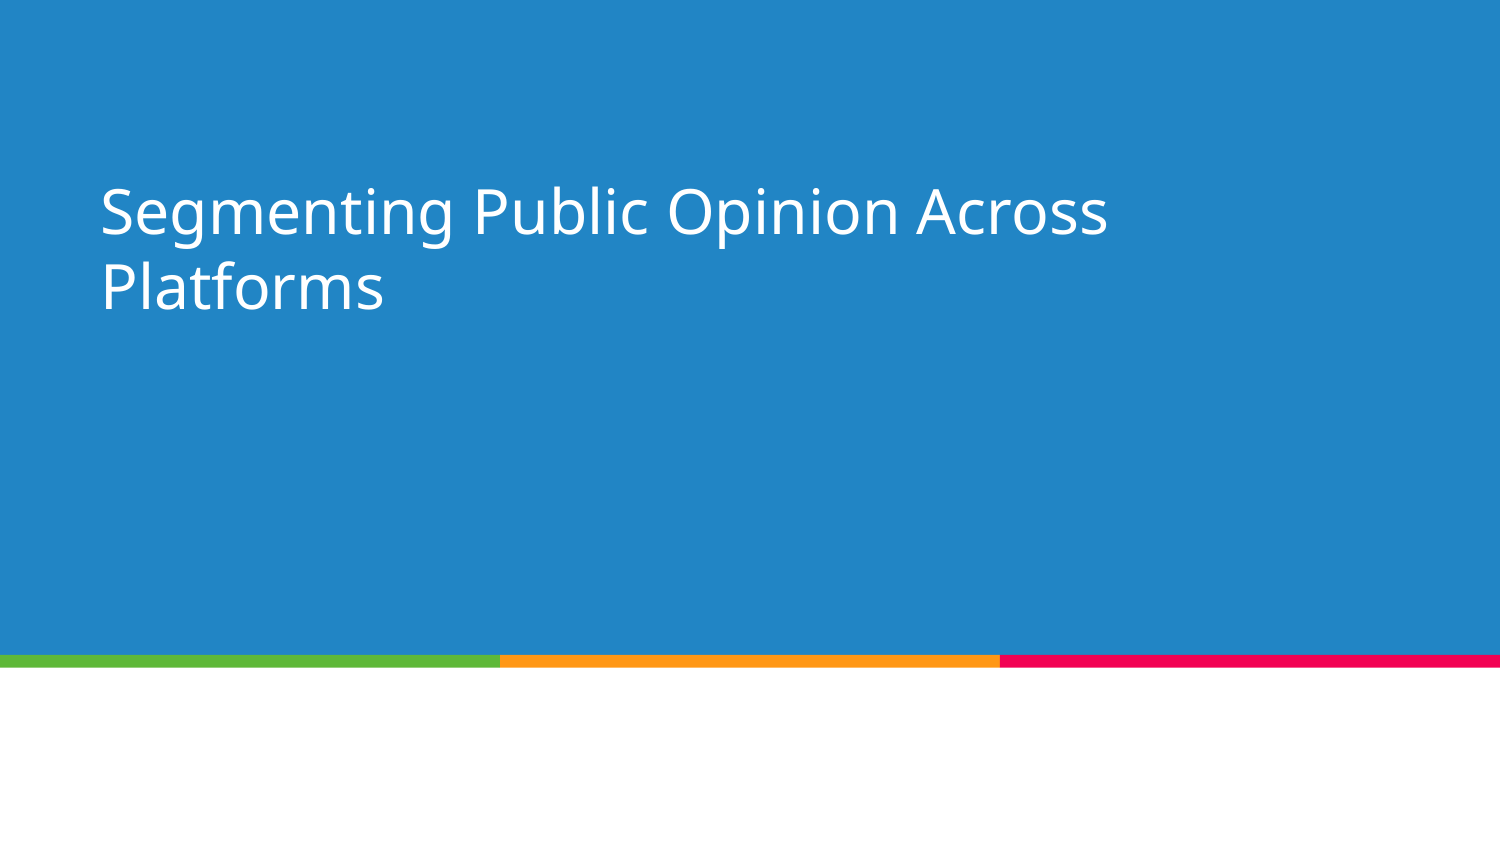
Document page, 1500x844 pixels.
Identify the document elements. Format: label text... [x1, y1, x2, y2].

title Segmenting Public Opinion Across Platforms [85, 237, 1415, 337]
